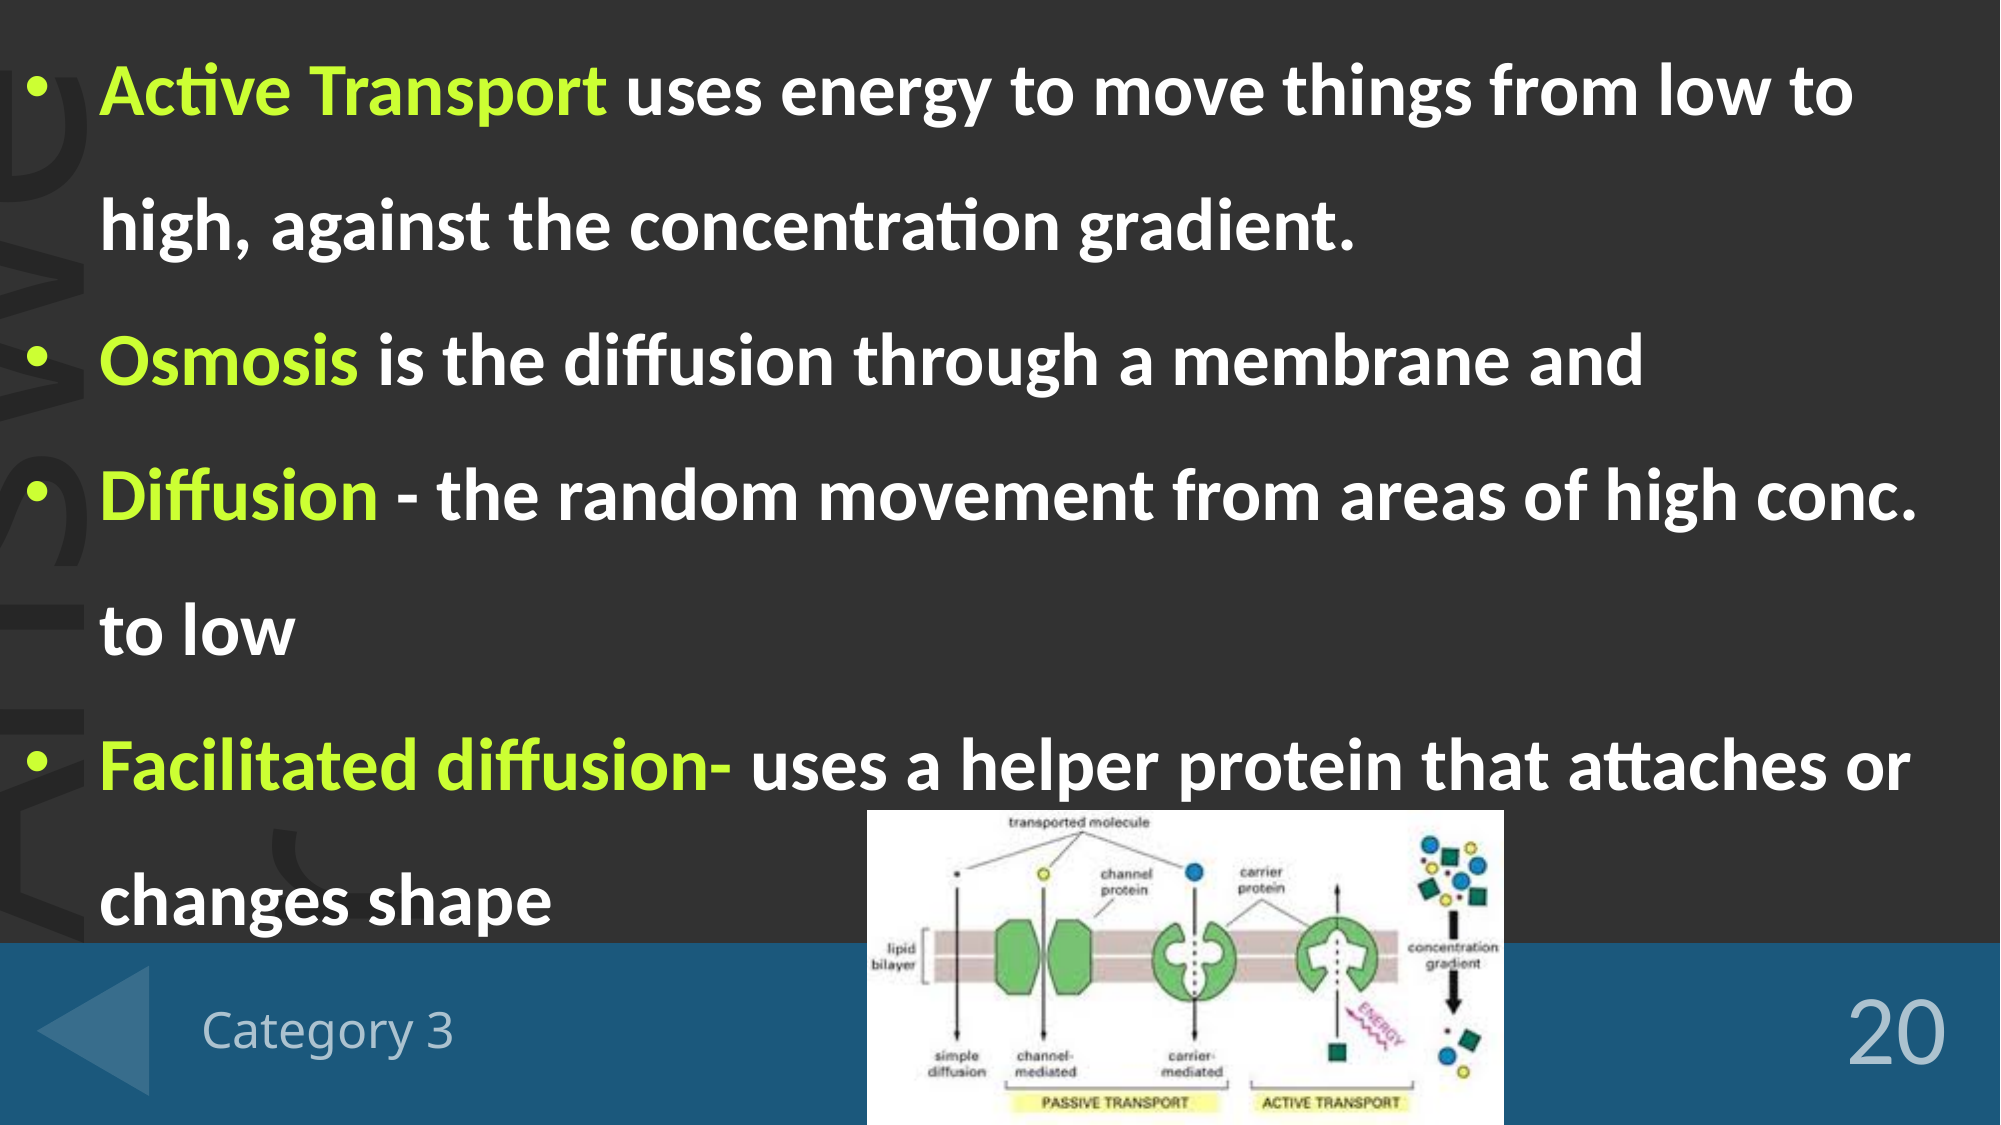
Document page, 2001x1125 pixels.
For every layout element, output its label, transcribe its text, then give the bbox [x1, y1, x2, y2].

title Category 3 [185, 967, 867, 1097]
list Active Transport uses energy to move things from low to high, against the concentration gradient. Osmosis is the diffusion through a membrane and Diffusion - the random movement from areas of high conc. to low Facilitated diffusion- uses a helper protein that attaches or changes shape [9, 28, 2000, 908]
list 20 [1504, 967, 1963, 1097]
picture [867, 810, 1504, 1125]
